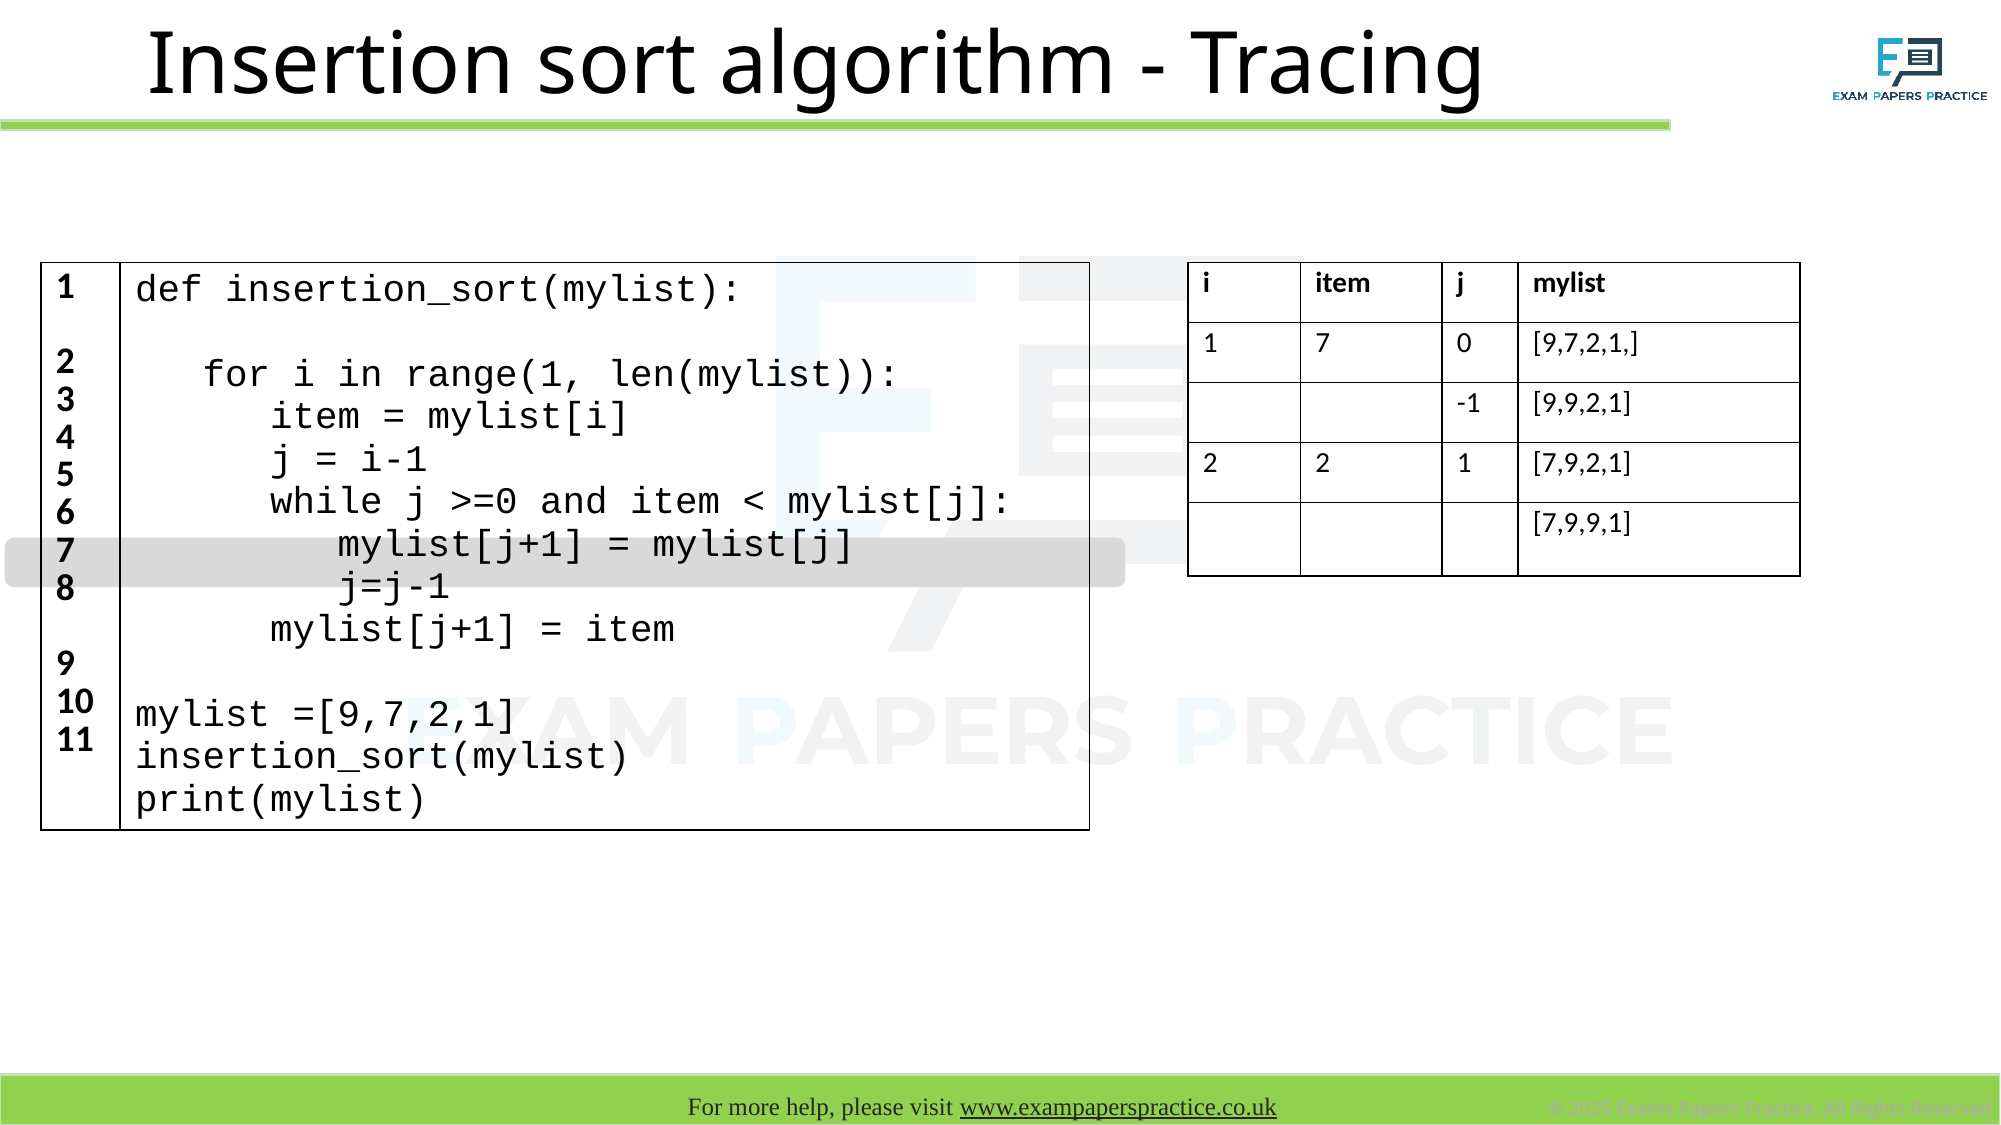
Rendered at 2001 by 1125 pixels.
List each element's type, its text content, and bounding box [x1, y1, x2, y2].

table_header item [1301, 263, 1441, 322]
table_header i [1189, 263, 1300, 322]
table_cell [1443, 503, 1517, 575]
text_box [1090, 537, 1126, 588]
table_cell 7 [1301, 323, 1441, 382]
table_cell [1301, 383, 1441, 442]
table_cell [7,9,9,1] [1519, 503, 1799, 575]
table_cell [1301, 503, 1441, 575]
table_header 1 2 3 4 5 6 7 8 9 10 11 [42, 263, 119, 829]
table_cell -1 [1443, 383, 1517, 442]
table_cell 2 [1301, 443, 1441, 502]
table_cell [1189, 503, 1300, 575]
table_header def insertion_sort(mylist): for i in range(1, len(mylist)): item = mylist[i] j = i-1 while j >=0 and item < mylist[j]: mylist[j+1] = mylist[j] j=j-1 mylist[j+1] = item mylist =[9,7,2,1] insertion_sort(mylist) print(mylist) [121, 263, 1089, 829]
table_header mylist [1519, 263, 1799, 322]
table_cell 1 [1189, 323, 1300, 382]
table_cell 2 [1189, 443, 1300, 502]
title Insertion sort algorithm - Tracing [132, 11, 1858, 121]
table_cell [1189, 383, 1300, 442]
table_header j [1443, 263, 1517, 322]
table_cell [9,7,2,1,] [1519, 323, 1799, 382]
table_cell [9,9,2,1] [1519, 383, 1799, 442]
table_cell 1 [1443, 443, 1517, 502]
table_cell [7,9,2,1] [1519, 443, 1799, 502]
table_cell 0 [1443, 323, 1517, 382]
text_box [4, 537, 40, 588]
